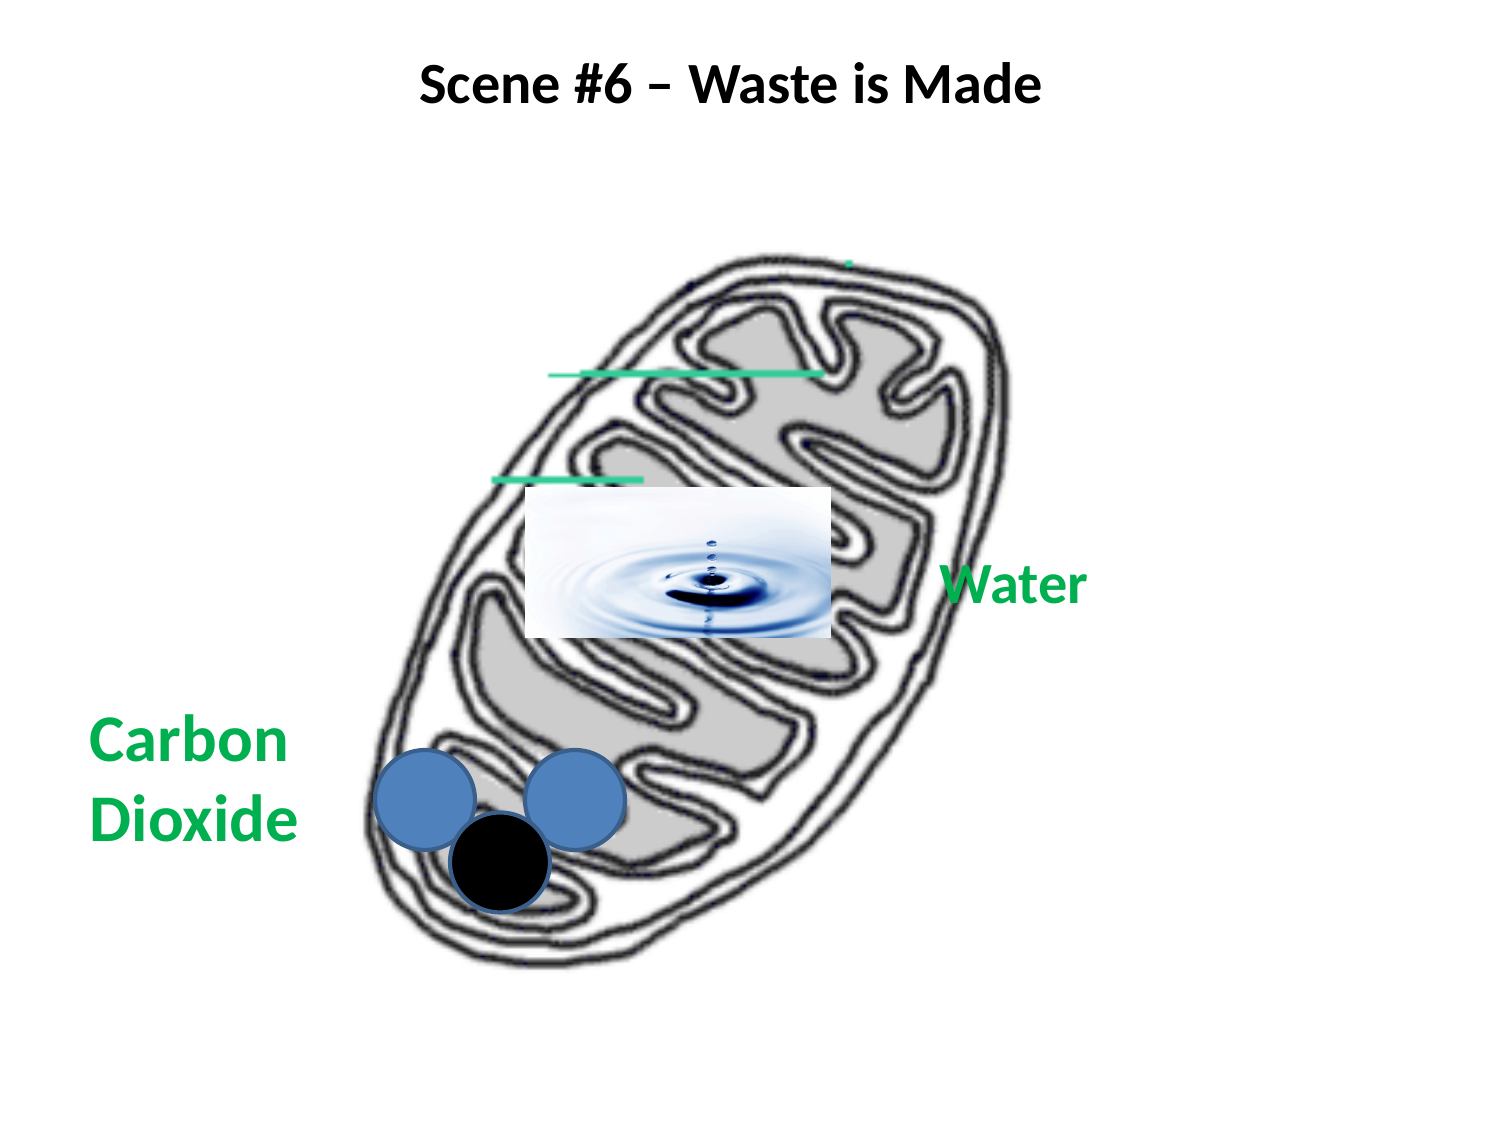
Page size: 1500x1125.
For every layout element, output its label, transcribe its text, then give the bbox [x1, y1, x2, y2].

text_box Scene #6 – Waste is Made [37, 37, 1425, 123]
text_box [524, 487, 1299, 638]
picture [0, 49, 1038, 995]
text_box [74, 687, 626, 913]
